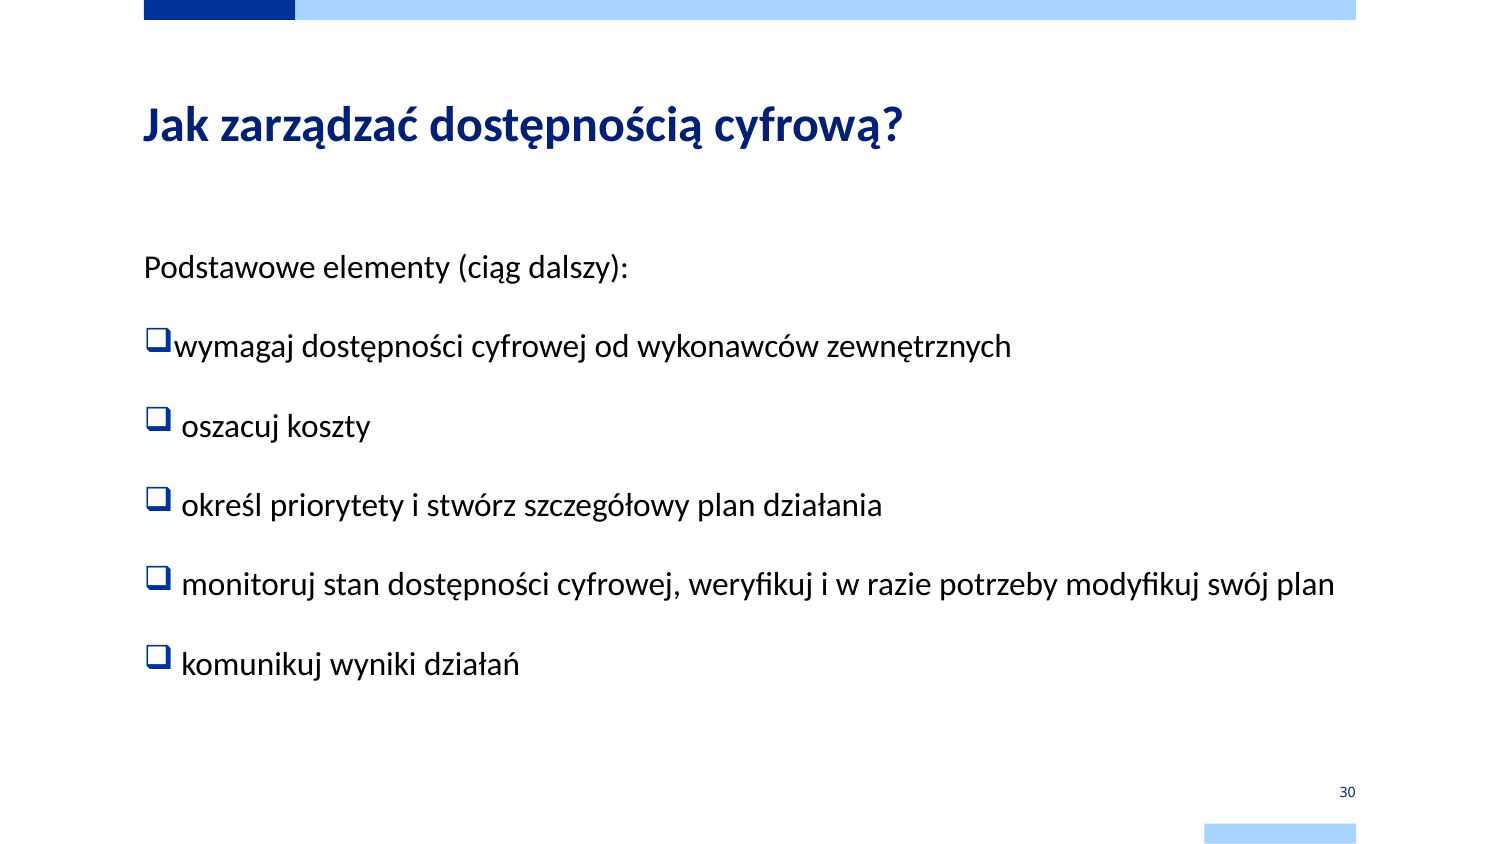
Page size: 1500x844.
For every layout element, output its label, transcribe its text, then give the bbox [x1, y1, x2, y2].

list Podstawowe elementy (ciąg dalszy): wymagaj dostępności cyfrowej od wykonawców zewnętrznych oszacuj koszty określ priorytety i stwórz szczegółowy plan działania monitoruj stan dostępności cyfrowej, weryfikuj i w razie potrzeby modyfikuj swój plan komunikuj wyniki działań [143, 220, 1357, 800]
title Jak zarządzać dostępnością cyfrową? [143, 100, 1357, 220]
slide_number 30 [1204, 783, 1356, 804]
